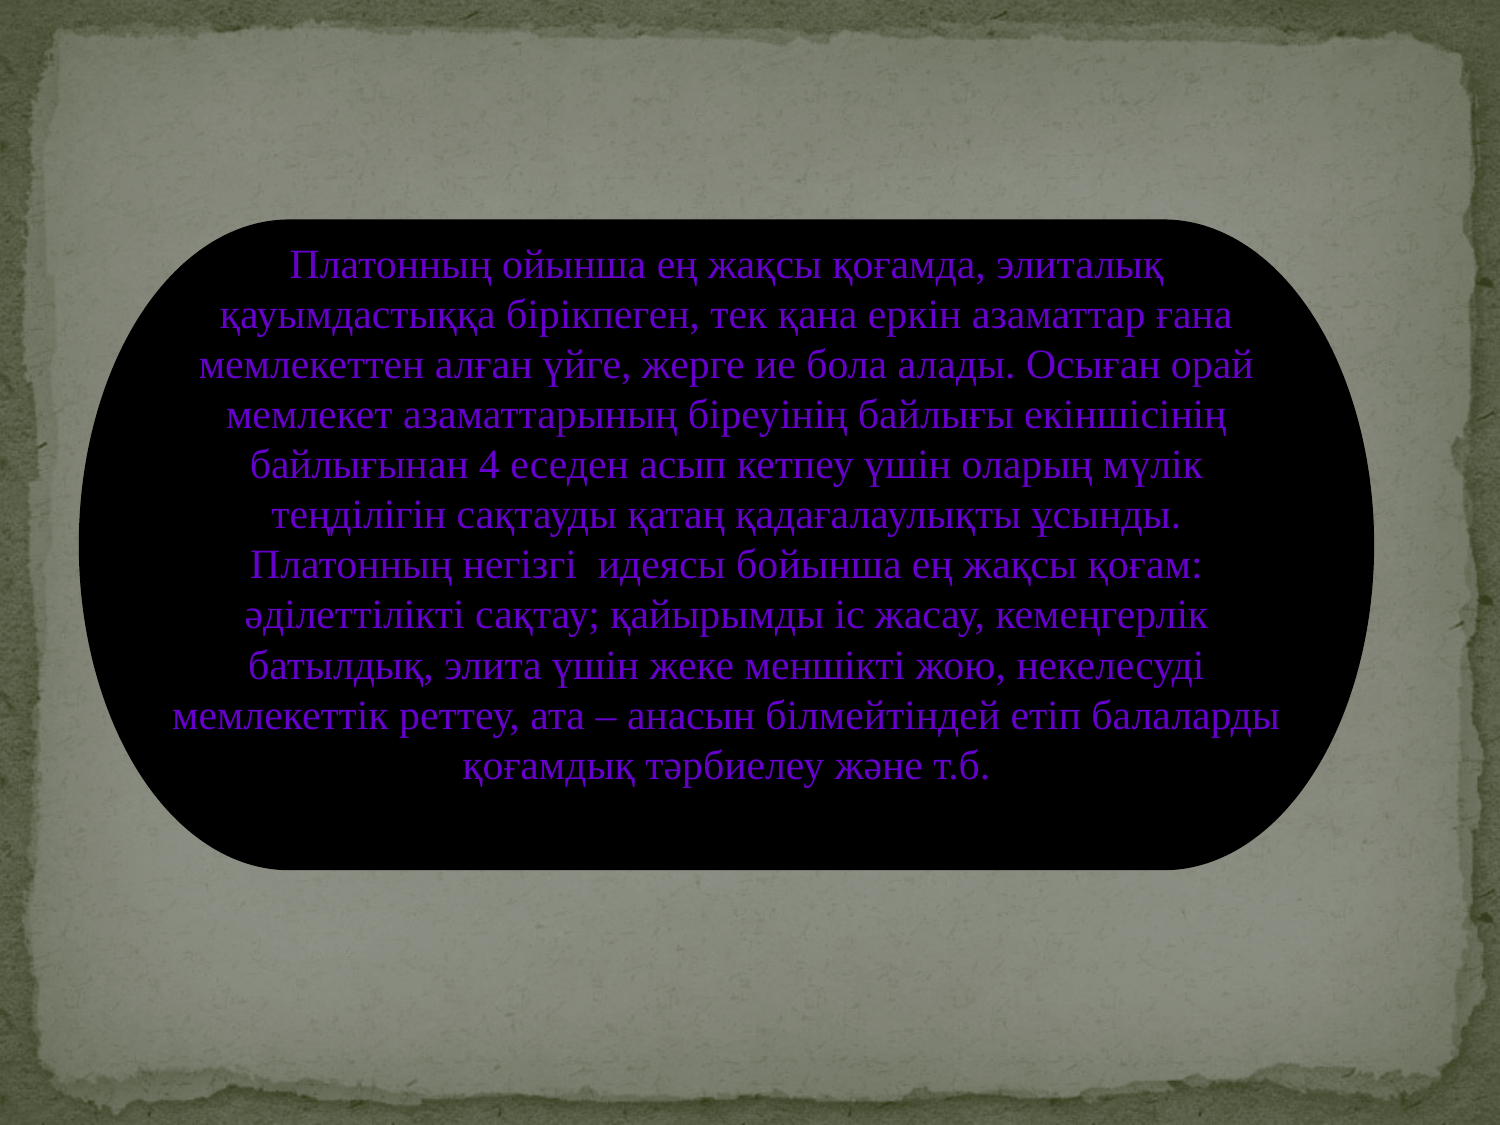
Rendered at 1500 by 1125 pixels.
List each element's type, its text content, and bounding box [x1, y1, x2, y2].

text_box Платонның ойынша ең жақсы қоғамда, элиталық қауымдастыққа бірікпеген, тек қана еркін азаматтар ғана мемлекеттен алған үйге, жерге ие бола алады. Осыған орай мемлекет азаматтарының біреуінің байлығы екіншісінің байлығынан 4 еседен асып кетпеу үшін оларың мүлік теңділігін сақтауды қатаң қадағалаулықты ұсынды. Платонның негізгі идеясы бойынша ең жақсы қоғам: әділеттілікті сақтау; қайырымды іс жасау, кемеңгерлік батылдық, элита үшін жеке меншікті жою, некелесуді мемлекеттік реттеу, ата – анасын білмейтіндей етіп балаларды қоғамдық тәрбиелеу және т.б. [78, 219, 1375, 871]
